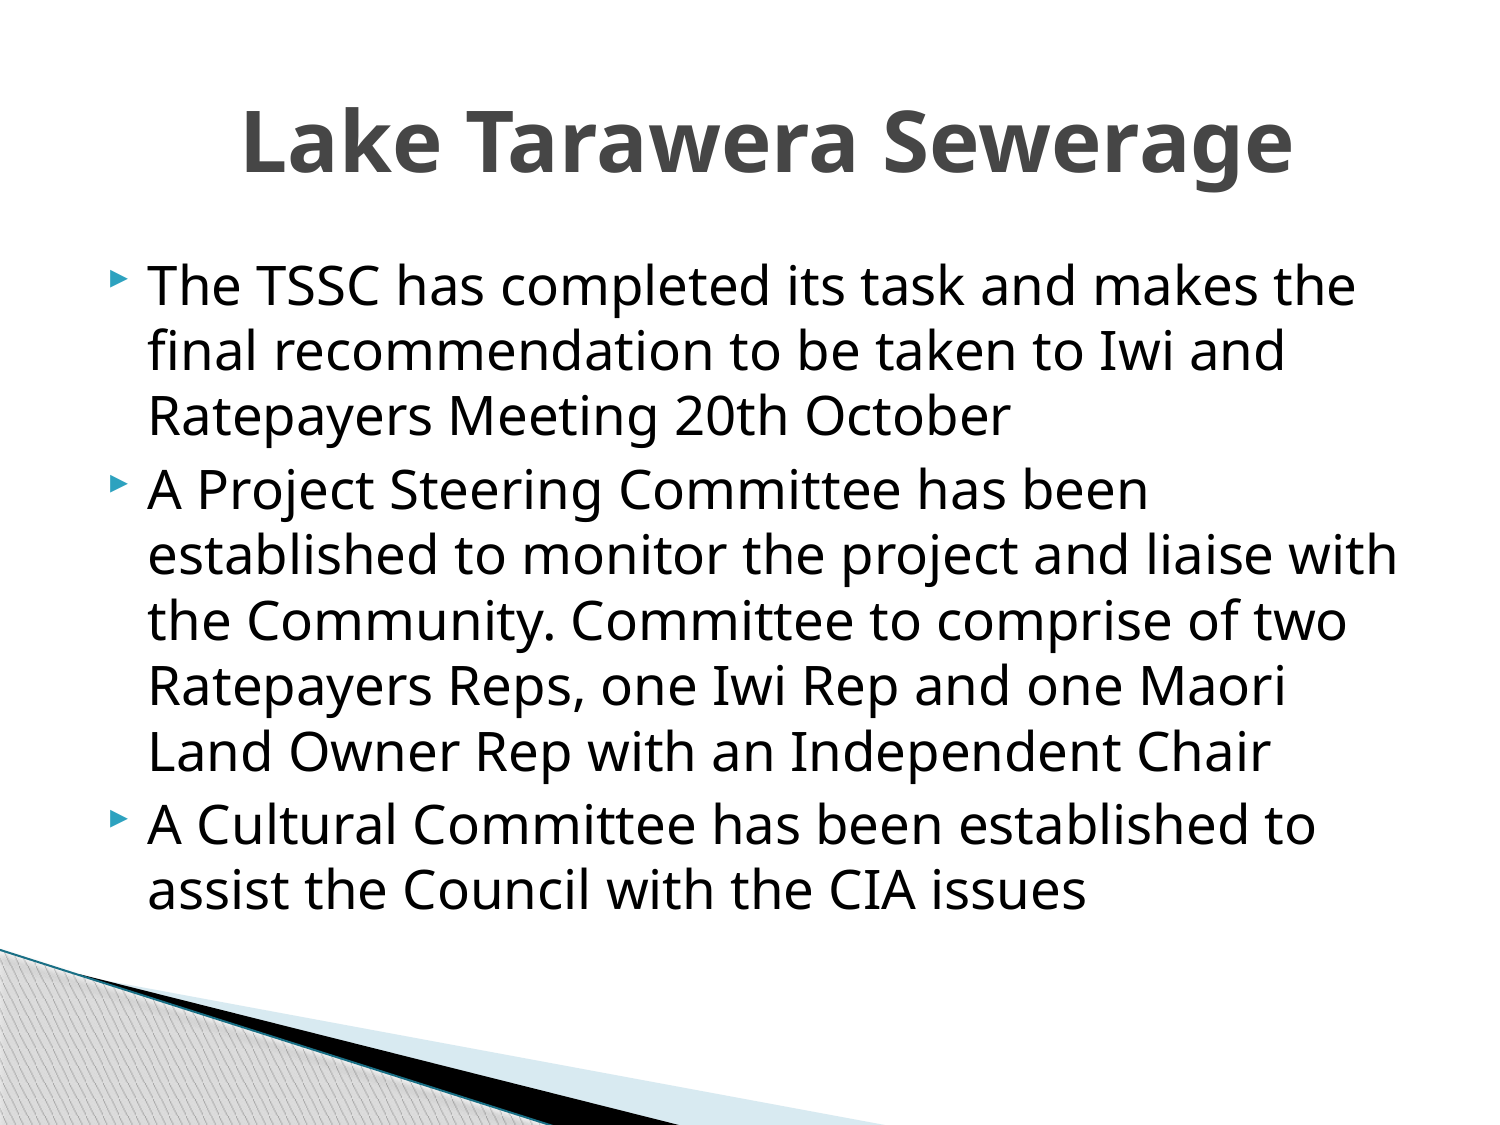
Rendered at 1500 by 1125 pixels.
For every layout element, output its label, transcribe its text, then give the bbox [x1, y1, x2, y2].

list The TSSC has completed its task and makes the final recommendation to be taken to Iwi and Ratepayers Meeting 20th October A Project Steering Committee has been established to monitor the project and liaise with the Community. Committee to comprise of two Ratepayers Reps, one Iwi Rep and one Maori Land Owner Rep with an Independent Chair A Cultural Committee has been established to assist the Council with the CIA issues [75, 243, 1425, 986]
title Lake Tarawera Sewerage [75, 45, 1425, 233]
